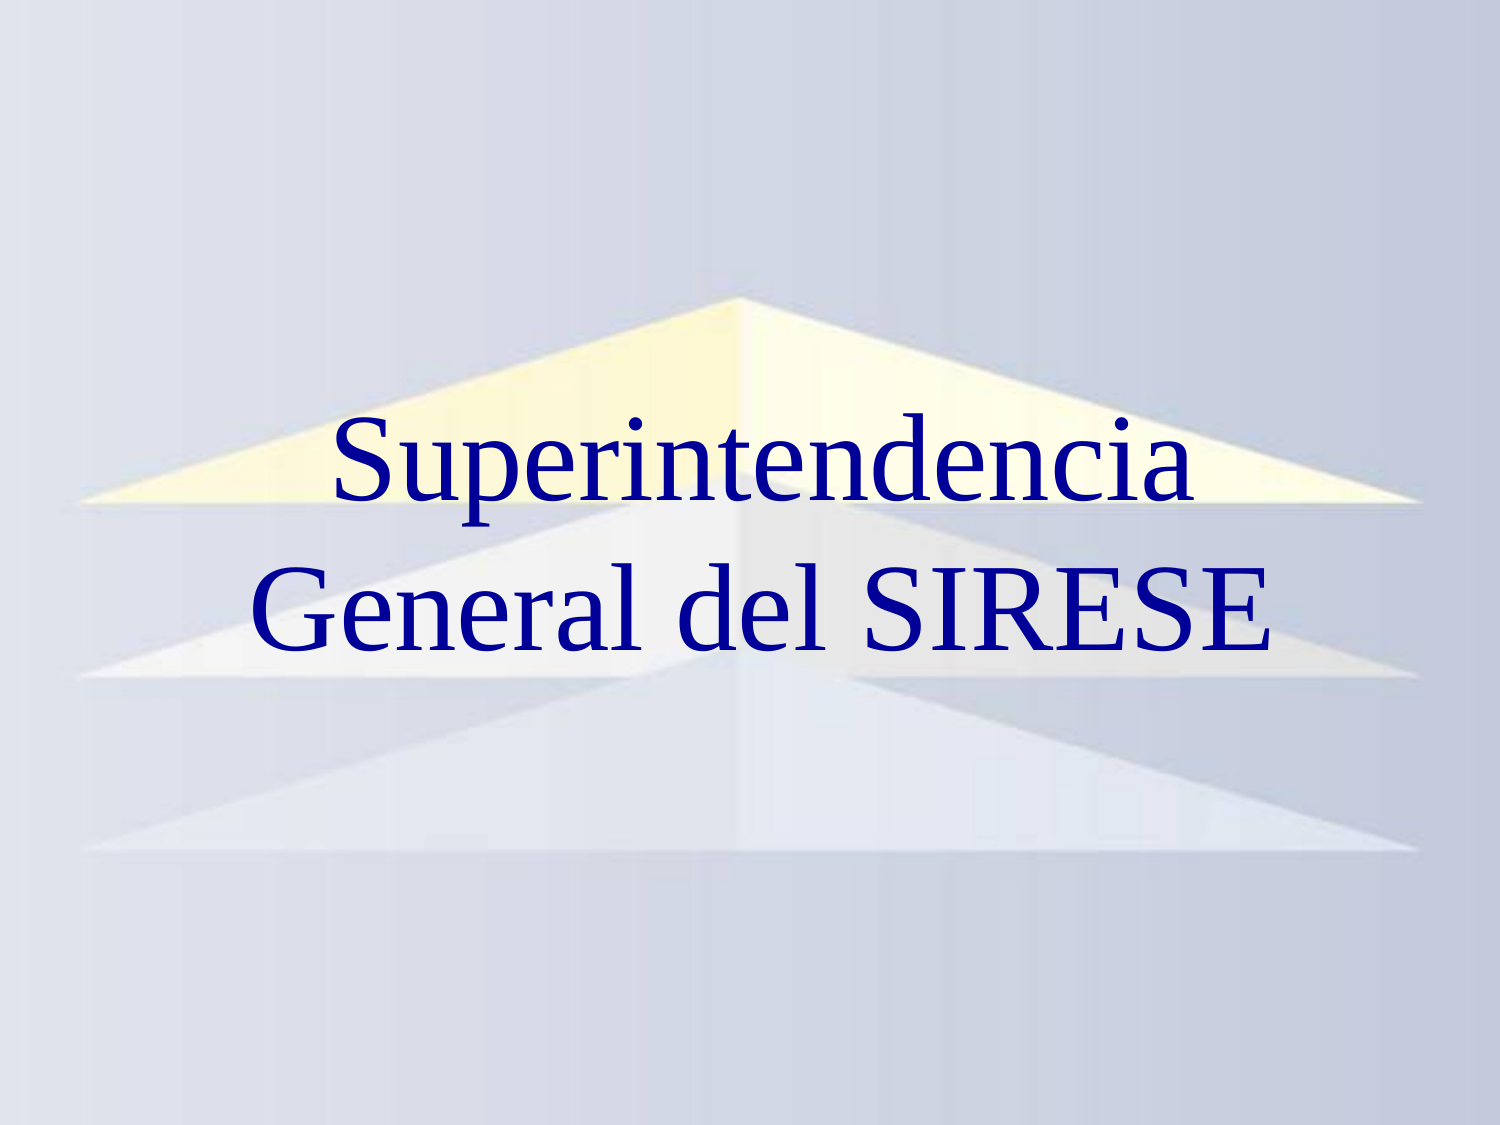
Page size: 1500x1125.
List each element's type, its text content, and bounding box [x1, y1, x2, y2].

picture [0, 0, 1500, 1125]
title Superintendencia General del SIRESE [137, 374, 1388, 676]
